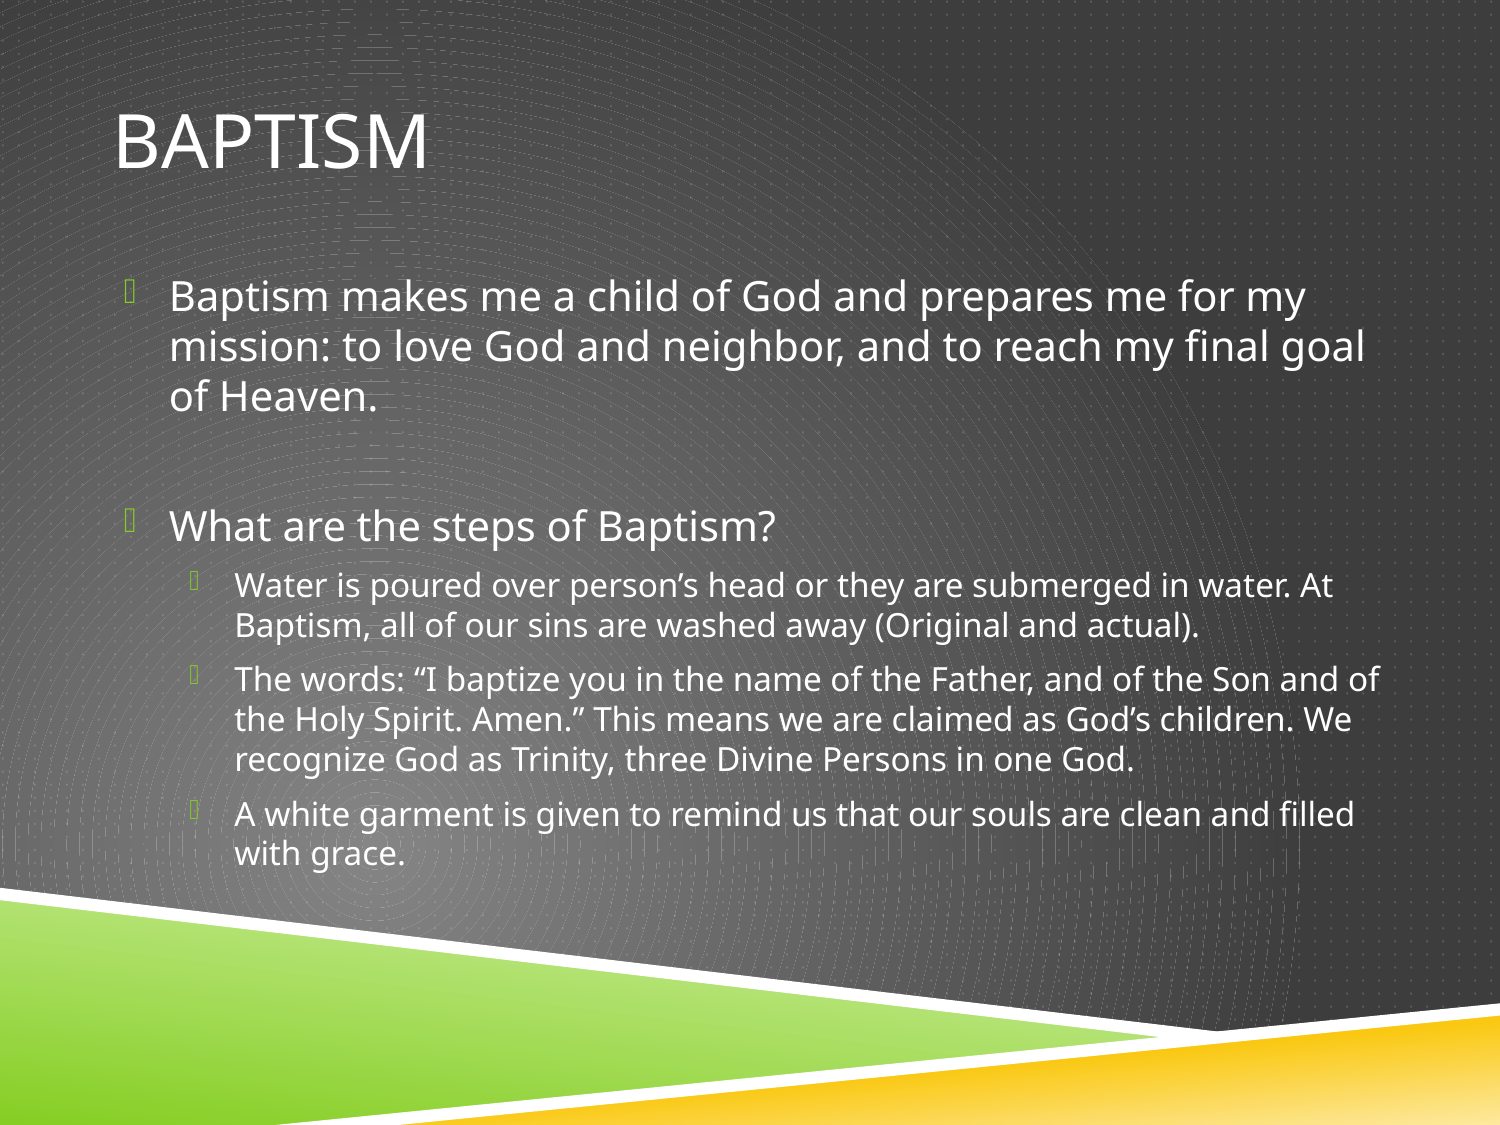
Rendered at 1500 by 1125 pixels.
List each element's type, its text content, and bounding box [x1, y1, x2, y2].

list Baptism makes me a child of God and prepares me for my mission: to love God and neighbor, and to reach my final goal of Heaven. What are the steps of Baptism? Water is poured over person’s head or they are submerged in water. At Baptism, all of our sins are washed away (Original and actual). The words: “I baptize you in the name of the Father, and of the Son and of the Holy Spirit. Amen.” This means we are claimed as God’s children. We recognize God as Trinity, three Divine Persons in one God. A white garment is given to remind us that our souls are clean and filled with grace. [112, 262, 1388, 875]
title Baptism [112, 45, 1388, 233]
